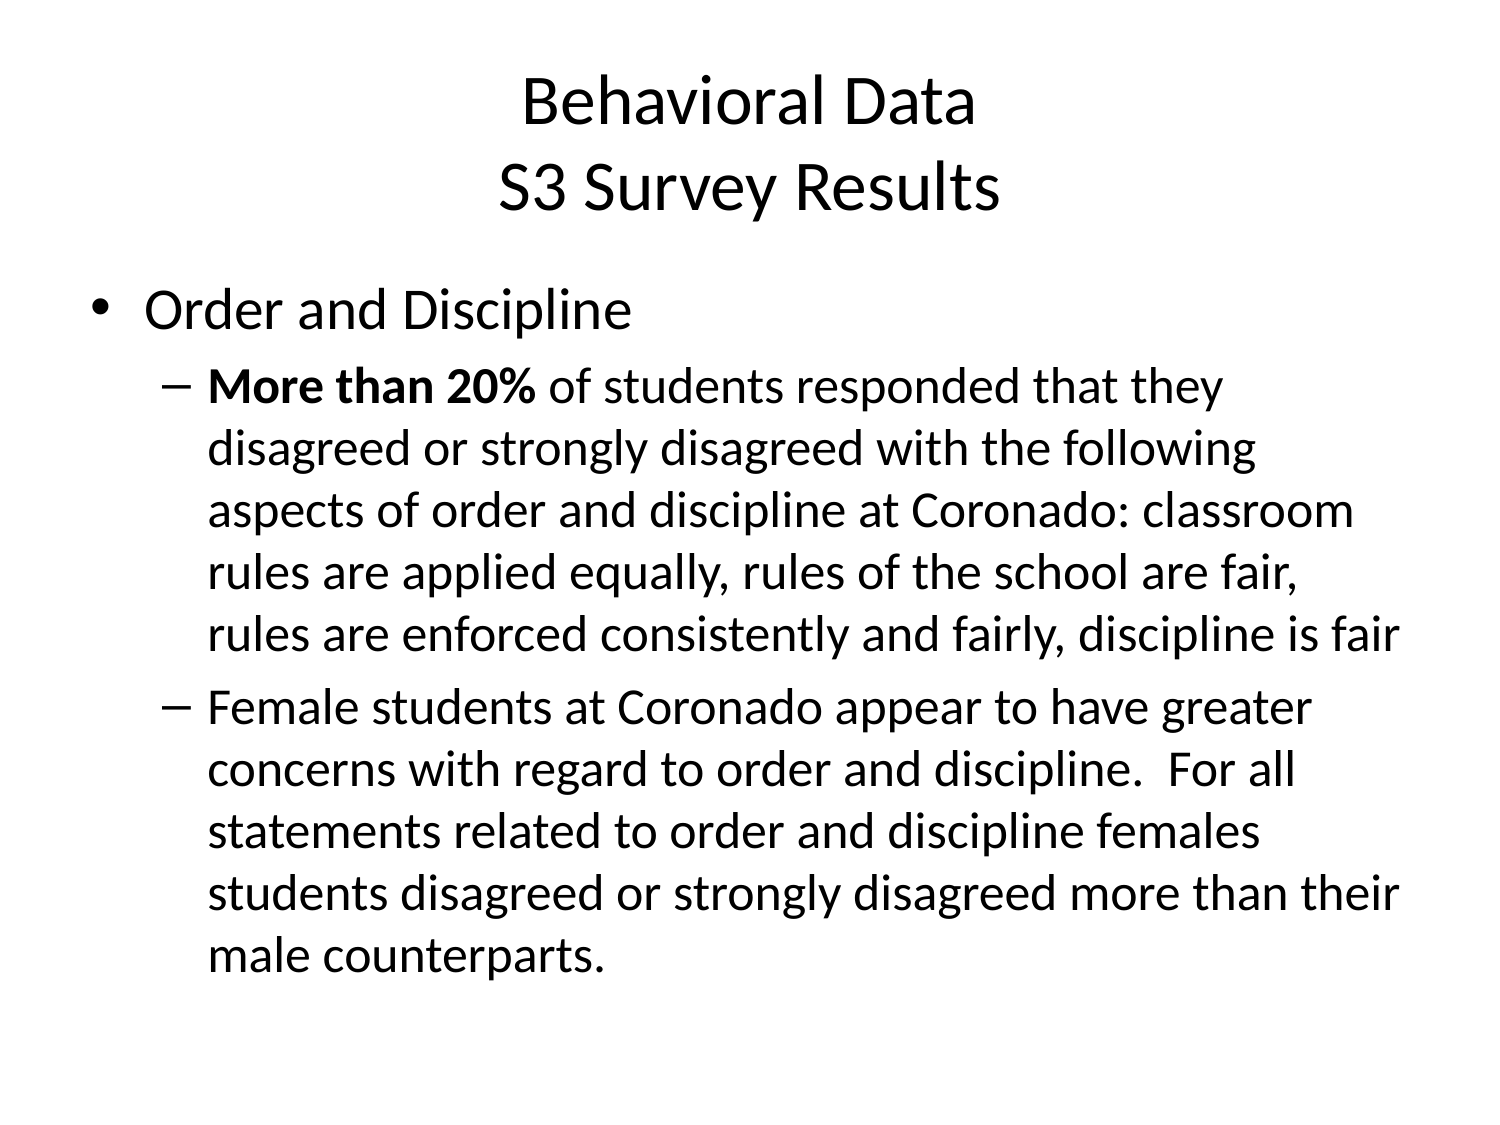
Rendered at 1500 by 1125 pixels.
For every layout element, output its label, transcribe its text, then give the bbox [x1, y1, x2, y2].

title Behavioral Data S3 Survey Results [75, 45, 1425, 233]
list Order and Discipline More than 20% of students responded that they disagreed or strongly disagreed with the following aspects of order and discipline at Coronado: classroom rules are applied equally, rules of the school are fair, rules are enforced consistently and fairly, discipline is fair Female students at Coronado appear to have greater concerns with regard to order and discipline. For all statements related to order and discipline females students disagreed or strongly disagreed more than their male counterparts. [75, 262, 1425, 1005]
